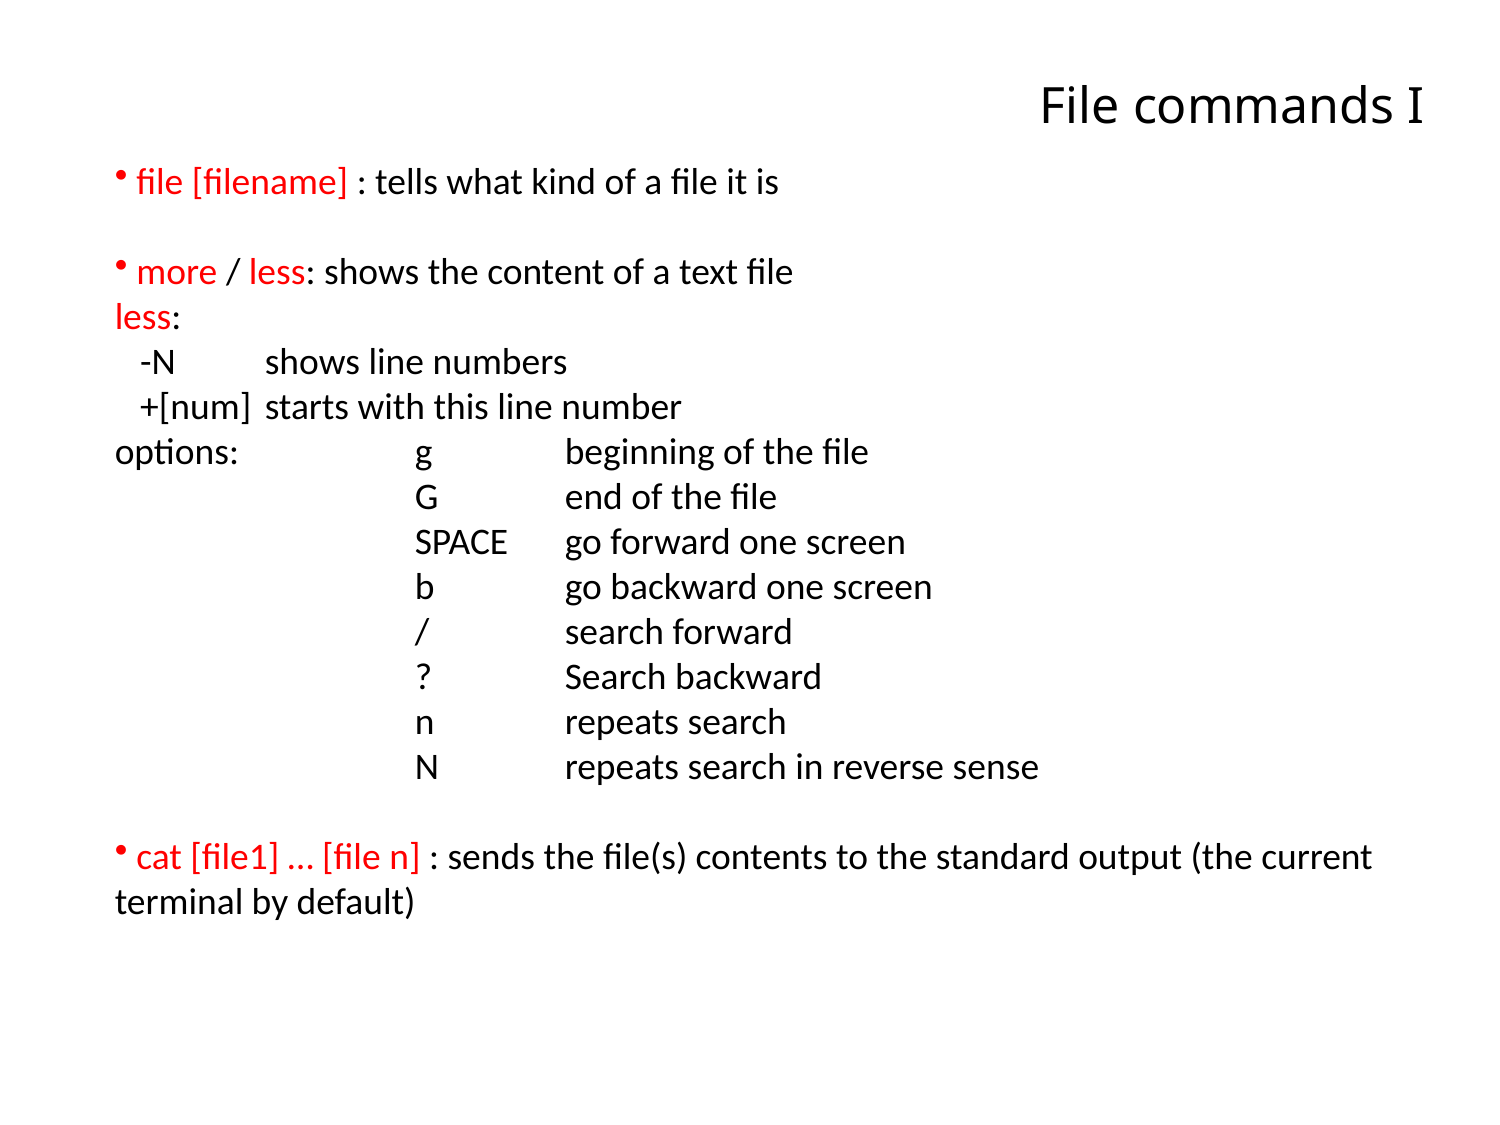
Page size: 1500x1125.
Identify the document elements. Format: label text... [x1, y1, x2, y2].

text_box file [filename] : tells what kind of a file it is more / less: shows the content of a text file less: -N shows line numbers +[num] starts with this line number options: g beginning of the file G end of the file SPACE go forward one screen b go backward one screen / search forward ? Search backward n repeats search N repeats search in reverse sense cat [file1] … [file n] : sends the file(s) contents to the standard output (the current terminal by default) [99, 149, 1413, 930]
text_box File commands I [1025, 65, 1440, 141]
